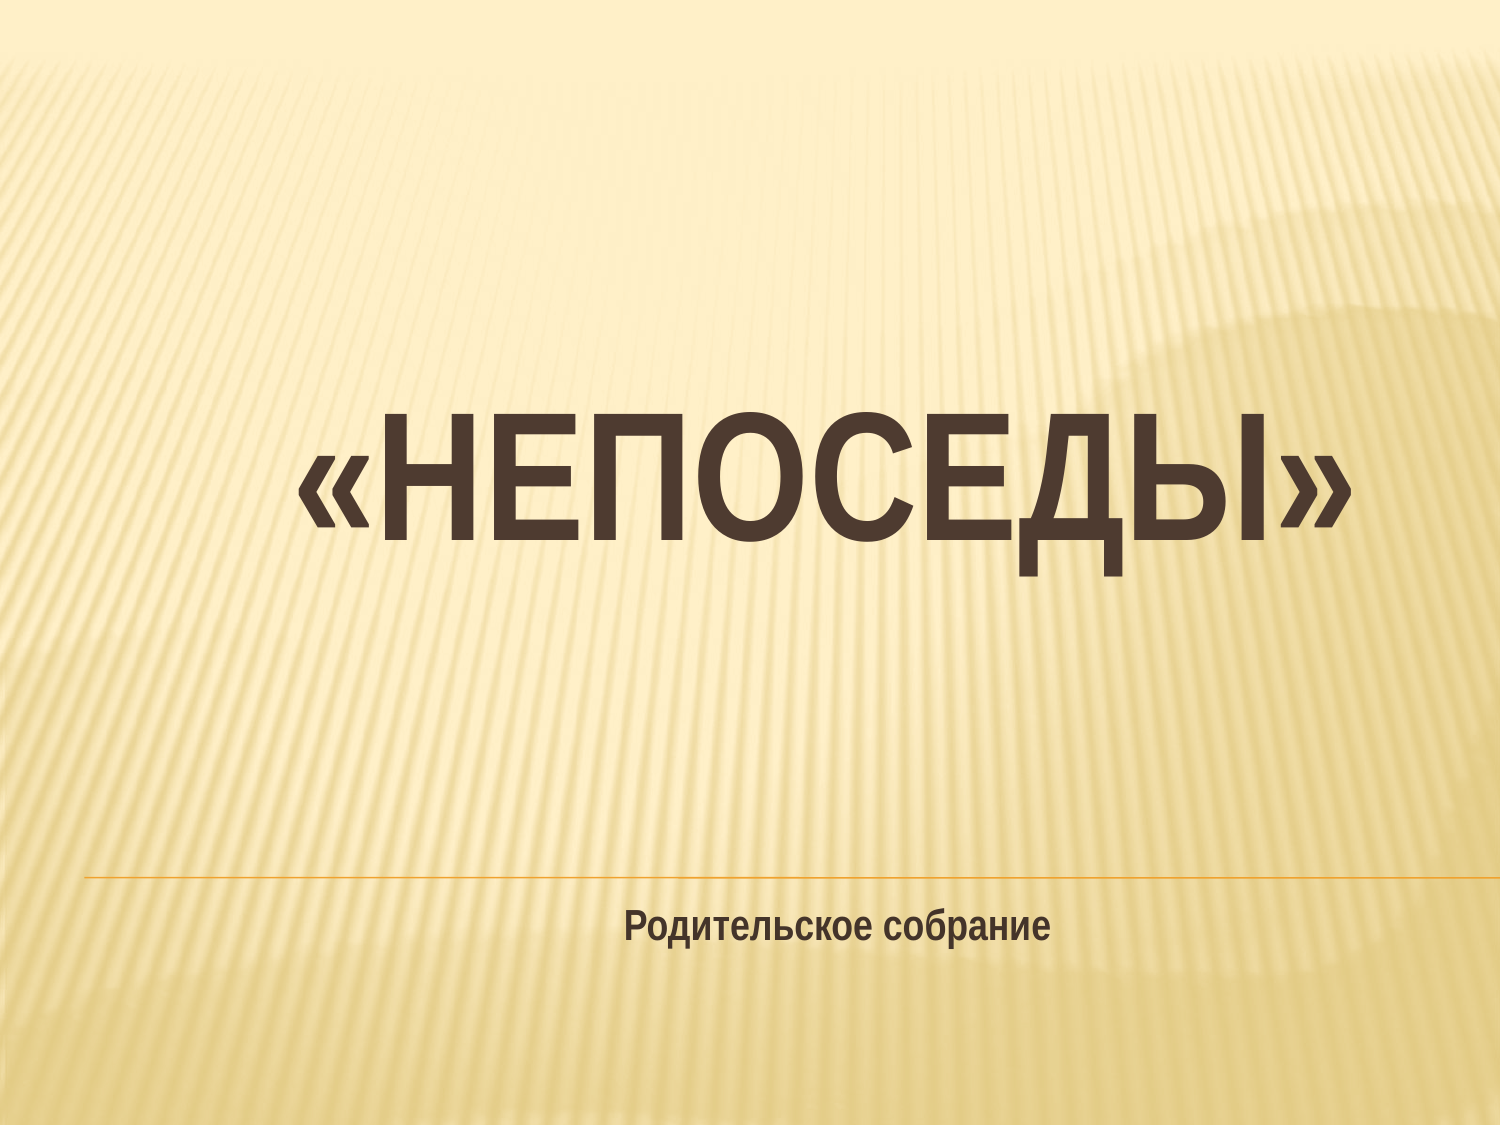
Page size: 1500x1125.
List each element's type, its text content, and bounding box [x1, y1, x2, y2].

title «Непоседы» [218, 349, 1434, 587]
subtitle Родительское собрание [395, 846, 1280, 957]
